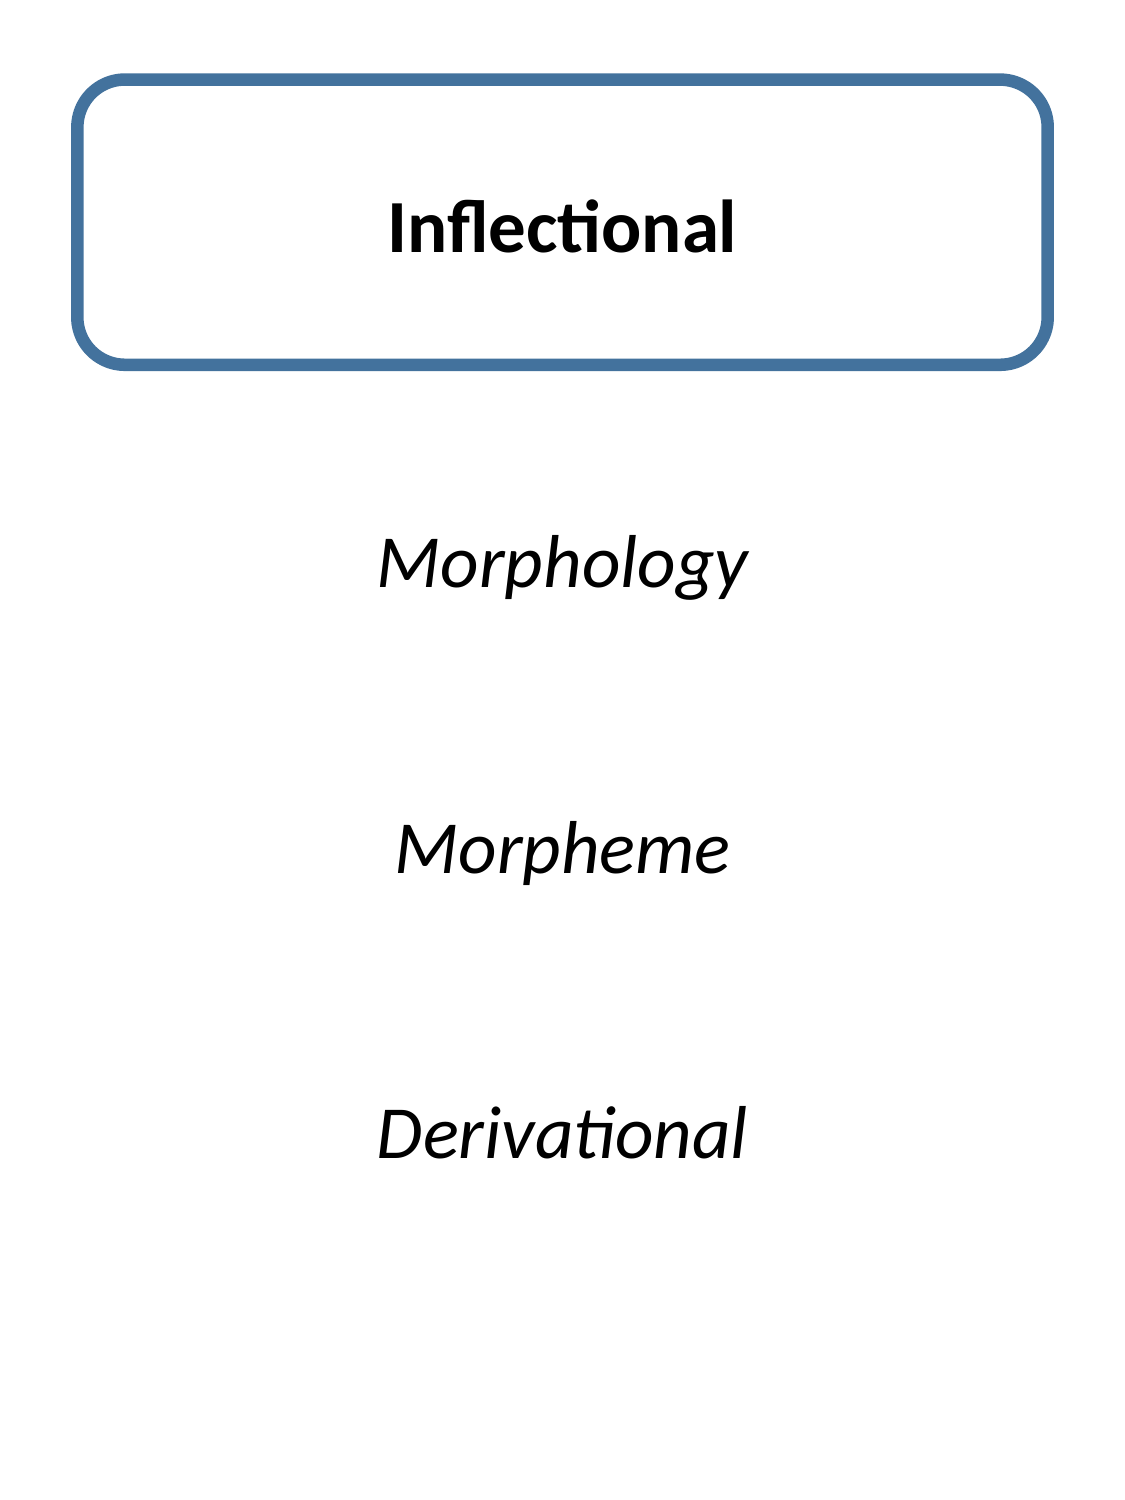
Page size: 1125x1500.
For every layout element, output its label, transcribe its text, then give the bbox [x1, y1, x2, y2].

list Morphology Morpheme Derivational [77, 399, 1048, 1352]
text_box Inflectional [76, 78, 1049, 366]
